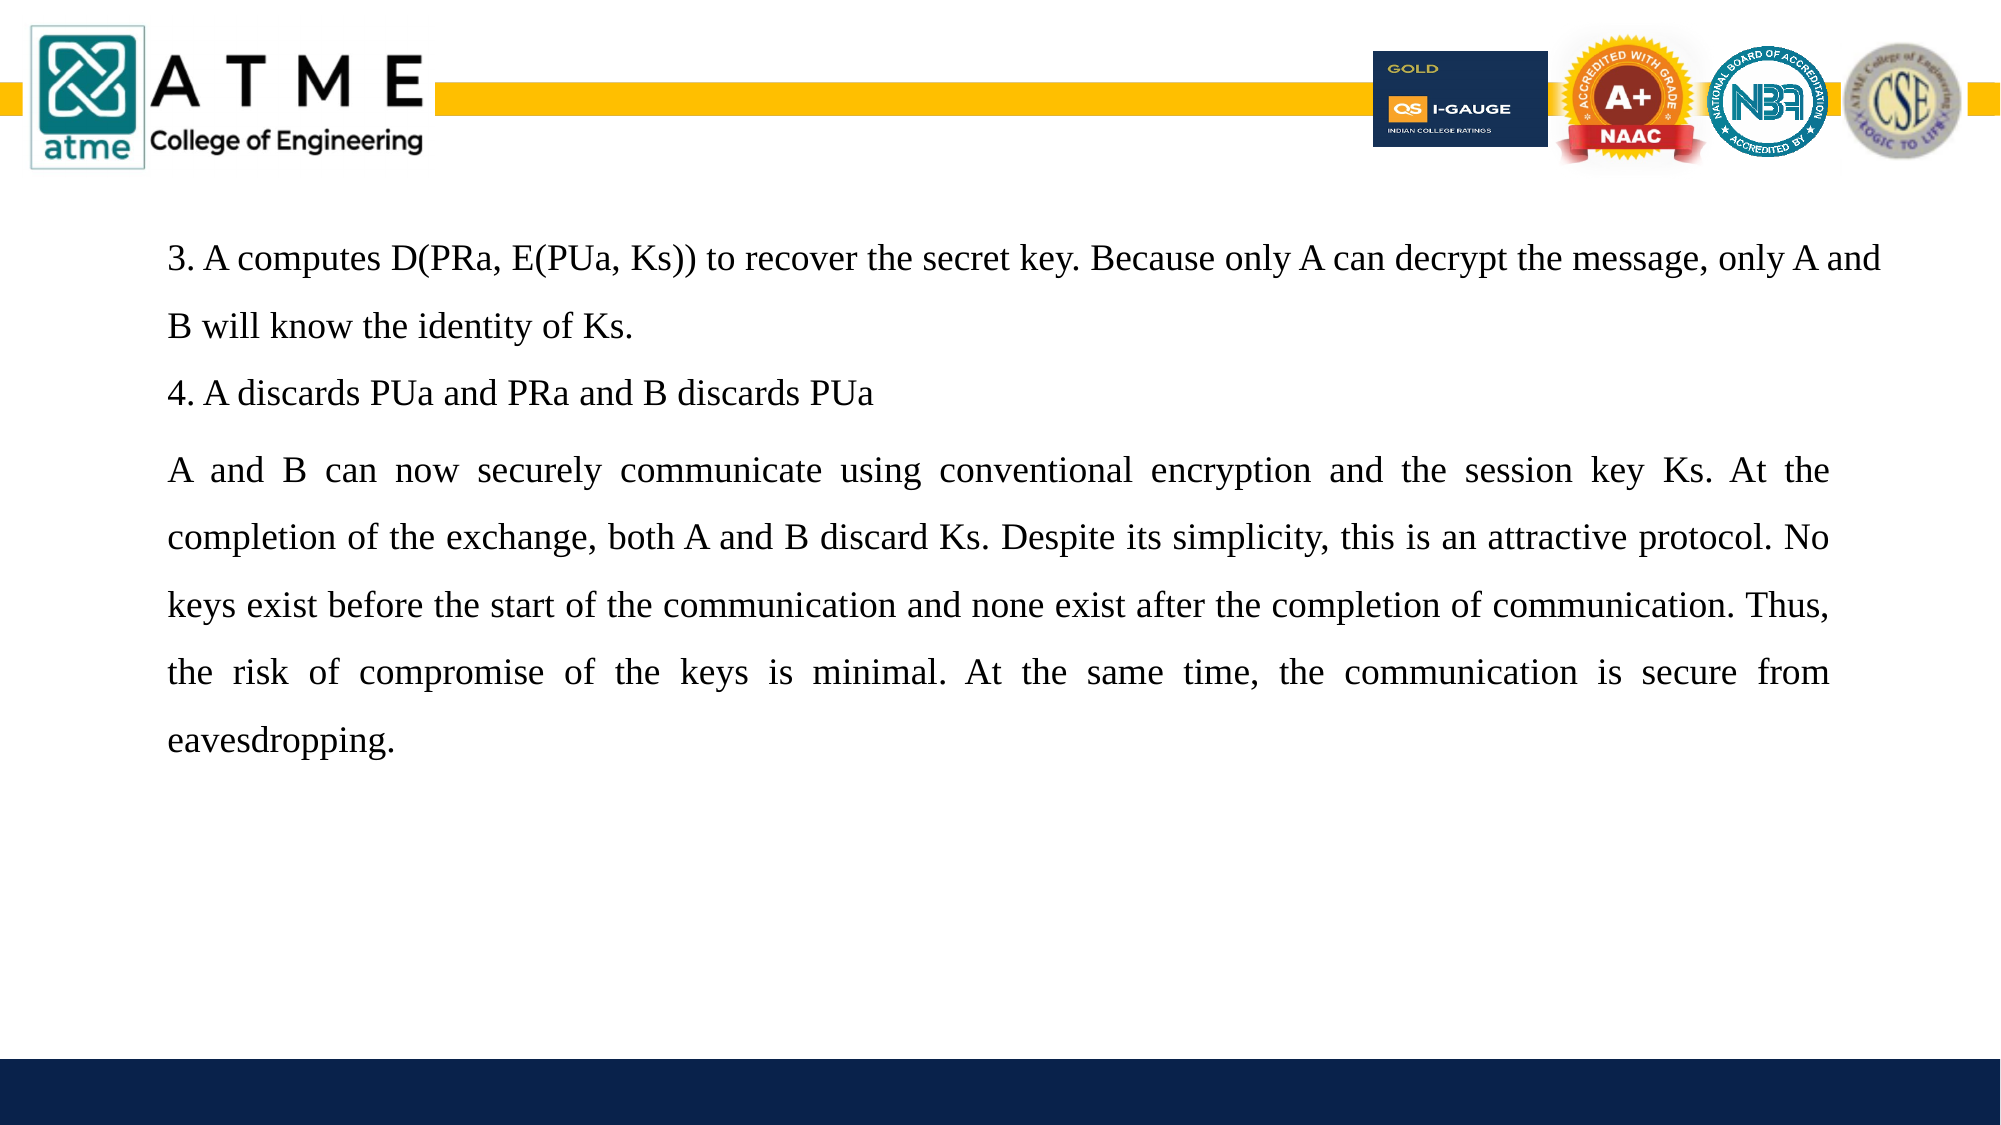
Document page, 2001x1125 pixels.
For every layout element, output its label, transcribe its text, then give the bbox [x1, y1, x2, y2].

picture [0, 1059, 2001, 1125]
picture [1373, 20, 1828, 180]
text_box A and B can now securely communicate using conventional encryption and the session key Ks. At the completion of the exchange, both A and B discard Ks. Despite its simplicity, this is an attractive protocol. No keys exist before the start of the communication and none exist after the completion of communication. Thus, the risk of compromise of the keys is minimal. At the same time, the communication is secure from eavesdropping. [152, 414, 1848, 768]
text_box 3. A computes D(PRa, E(PUa, Ks)) to recover the secret key. Because only A can decrypt the message, only A and B will know the identity of Ks. 4. A discards PUa and PRa and B discards PUa [152, 203, 1925, 421]
picture [22, 15, 435, 178]
picture [1840, 26, 1968, 176]
